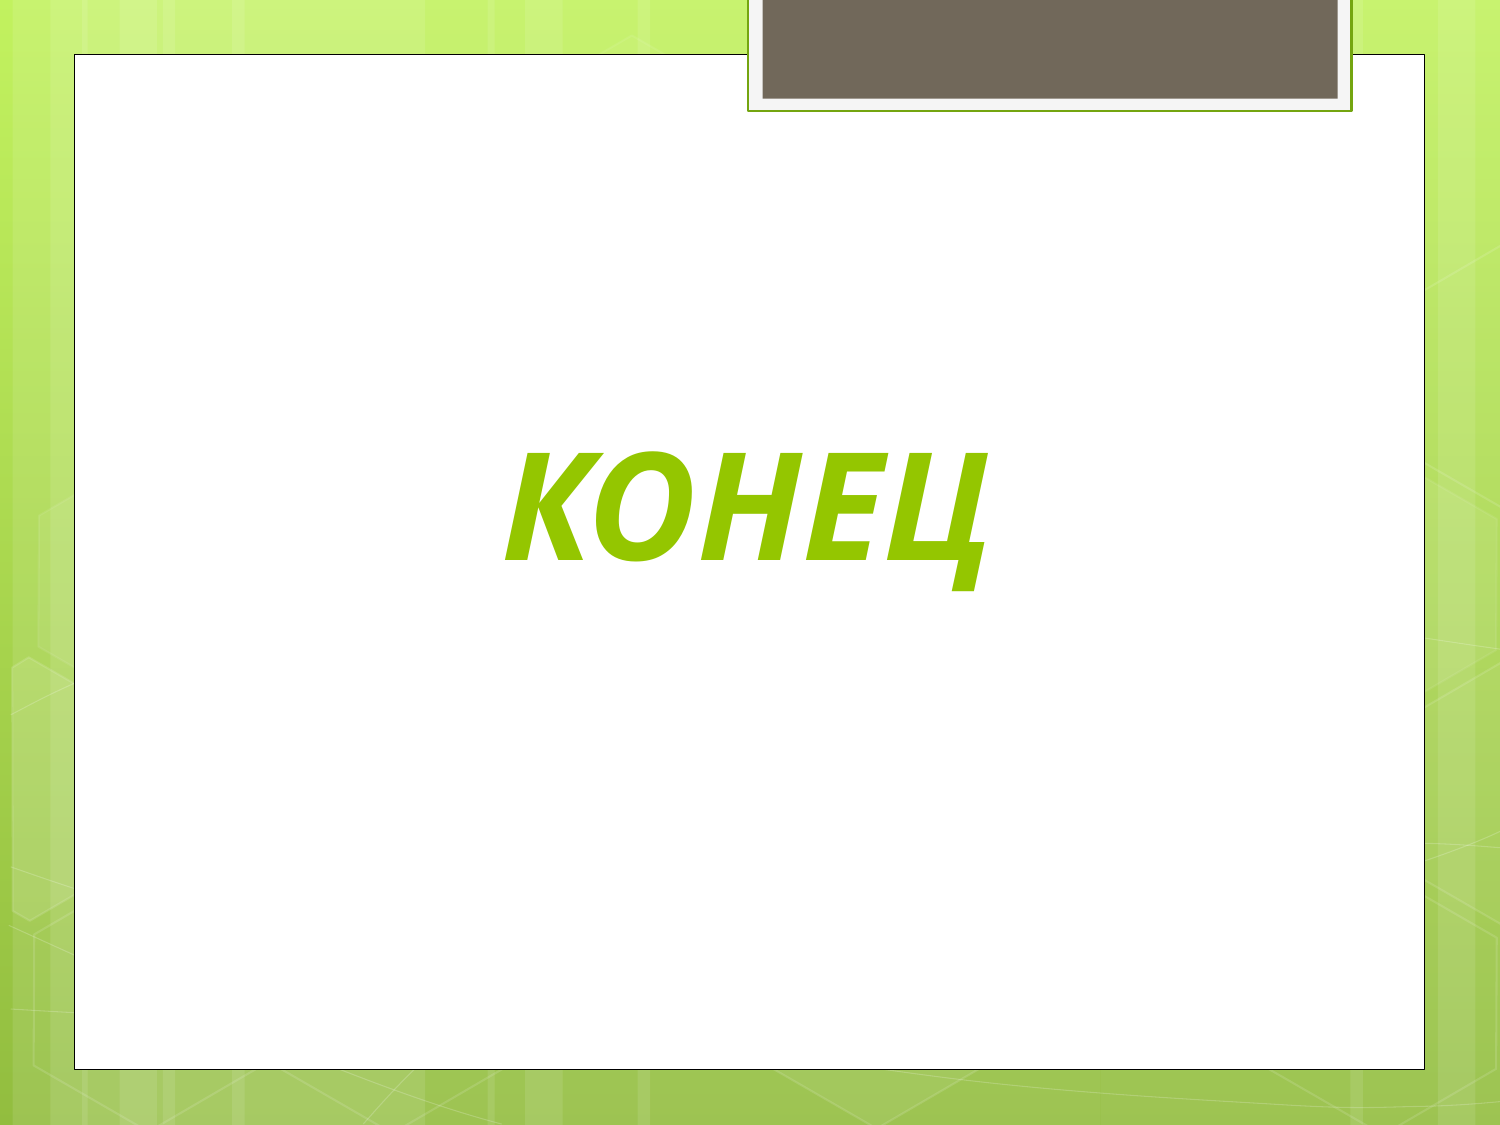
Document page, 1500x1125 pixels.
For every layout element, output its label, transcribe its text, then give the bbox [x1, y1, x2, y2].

title КОНЕЦ [171, 168, 1324, 598]
